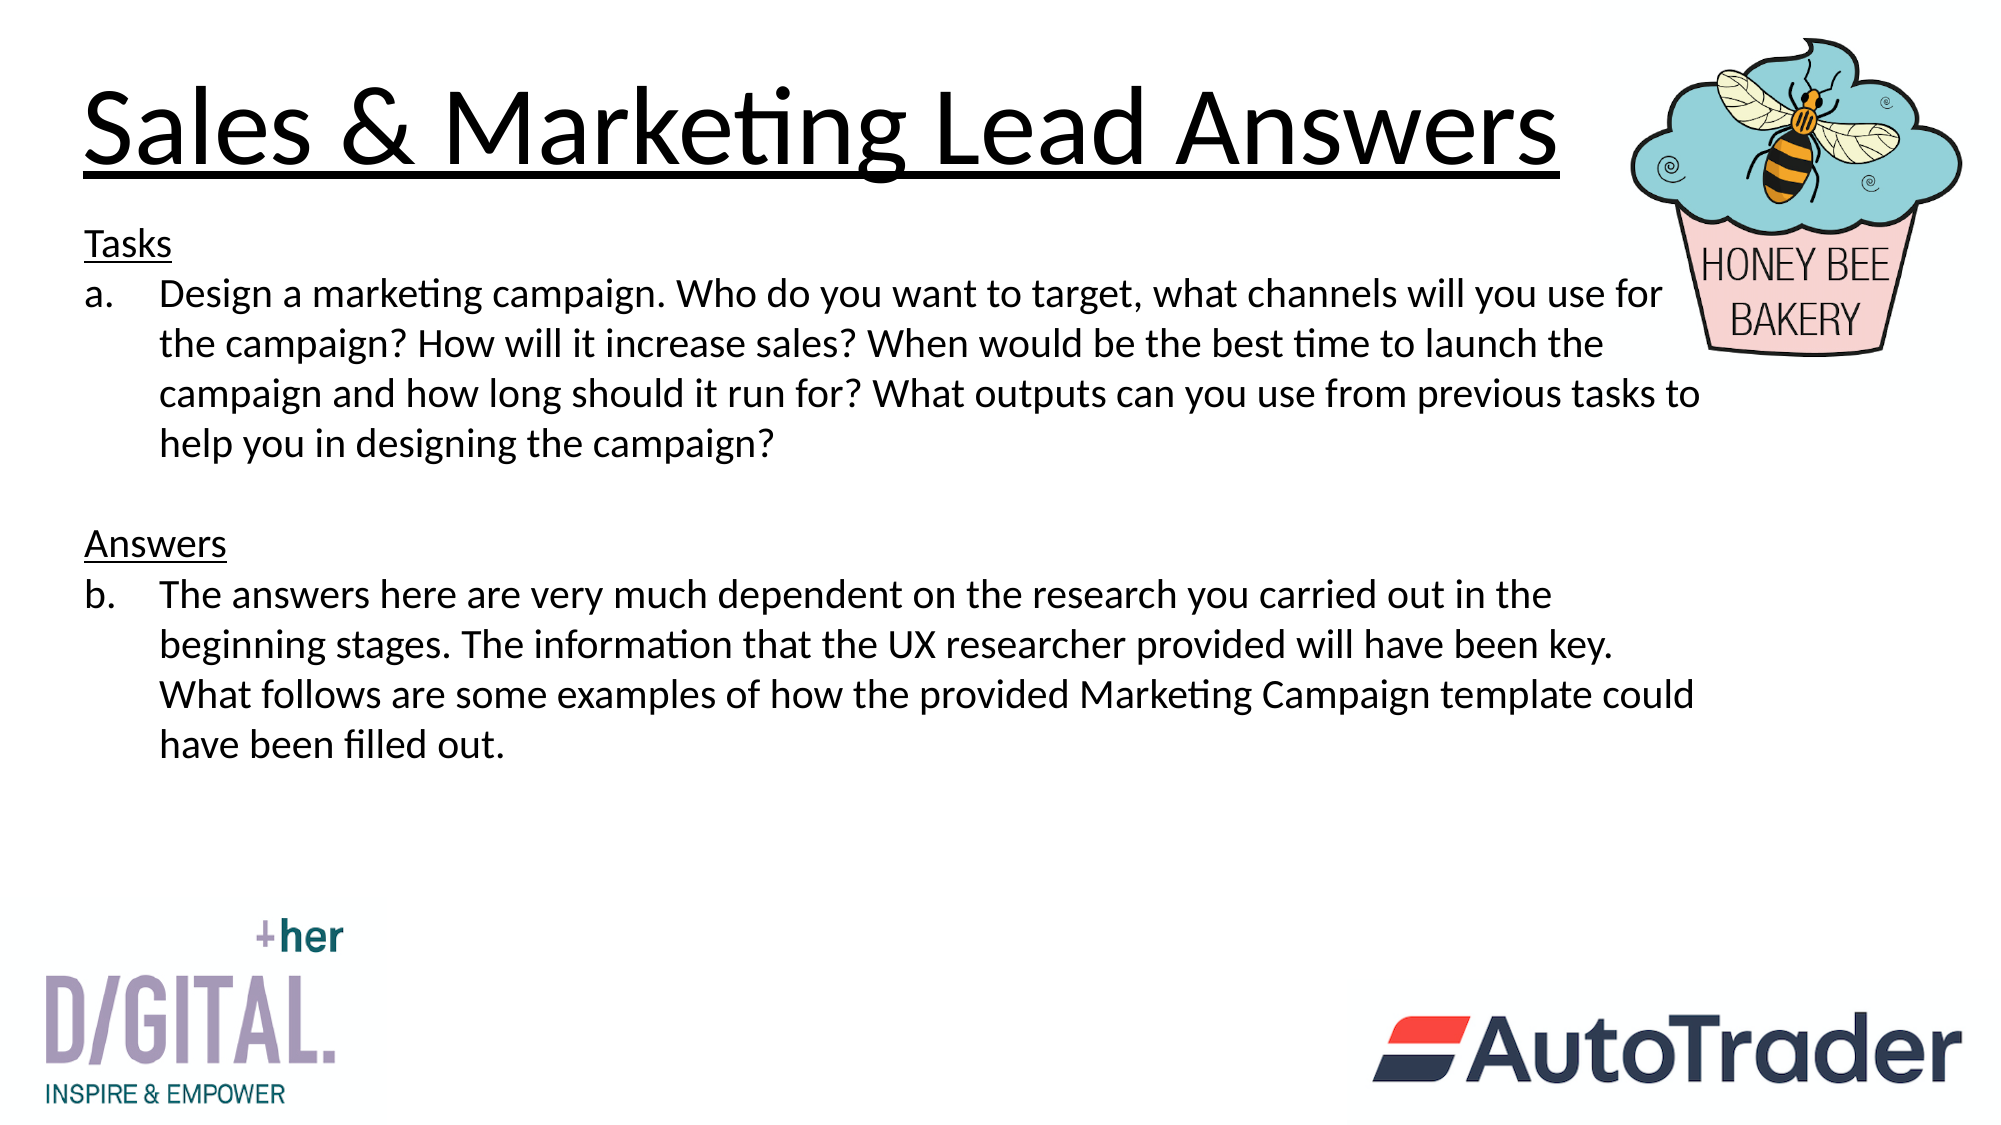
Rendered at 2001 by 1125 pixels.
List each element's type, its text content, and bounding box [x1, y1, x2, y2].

text_box Tasks Design a marketing campaign. Who do you want to target, what channels will you use for the campaign? How will it increase sales? When would be the best time to launch the campaign and how long should it run for? What outputs can you use from previous tasks to help you in designing the campaign? Answers The answers here are very much dependent on the research you carried out in the beginning stages. The information that the UX researcher provided will have been key. What follows are some examples of how the provided Marketing Campaign template could have been filled out. [69, 208, 1717, 774]
text_box Sales & Marketing Lead Answers [67, 44, 1591, 195]
picture [0, 897, 387, 1125]
picture [1347, 979, 2000, 1125]
picture [1591, 0, 2000, 400]
